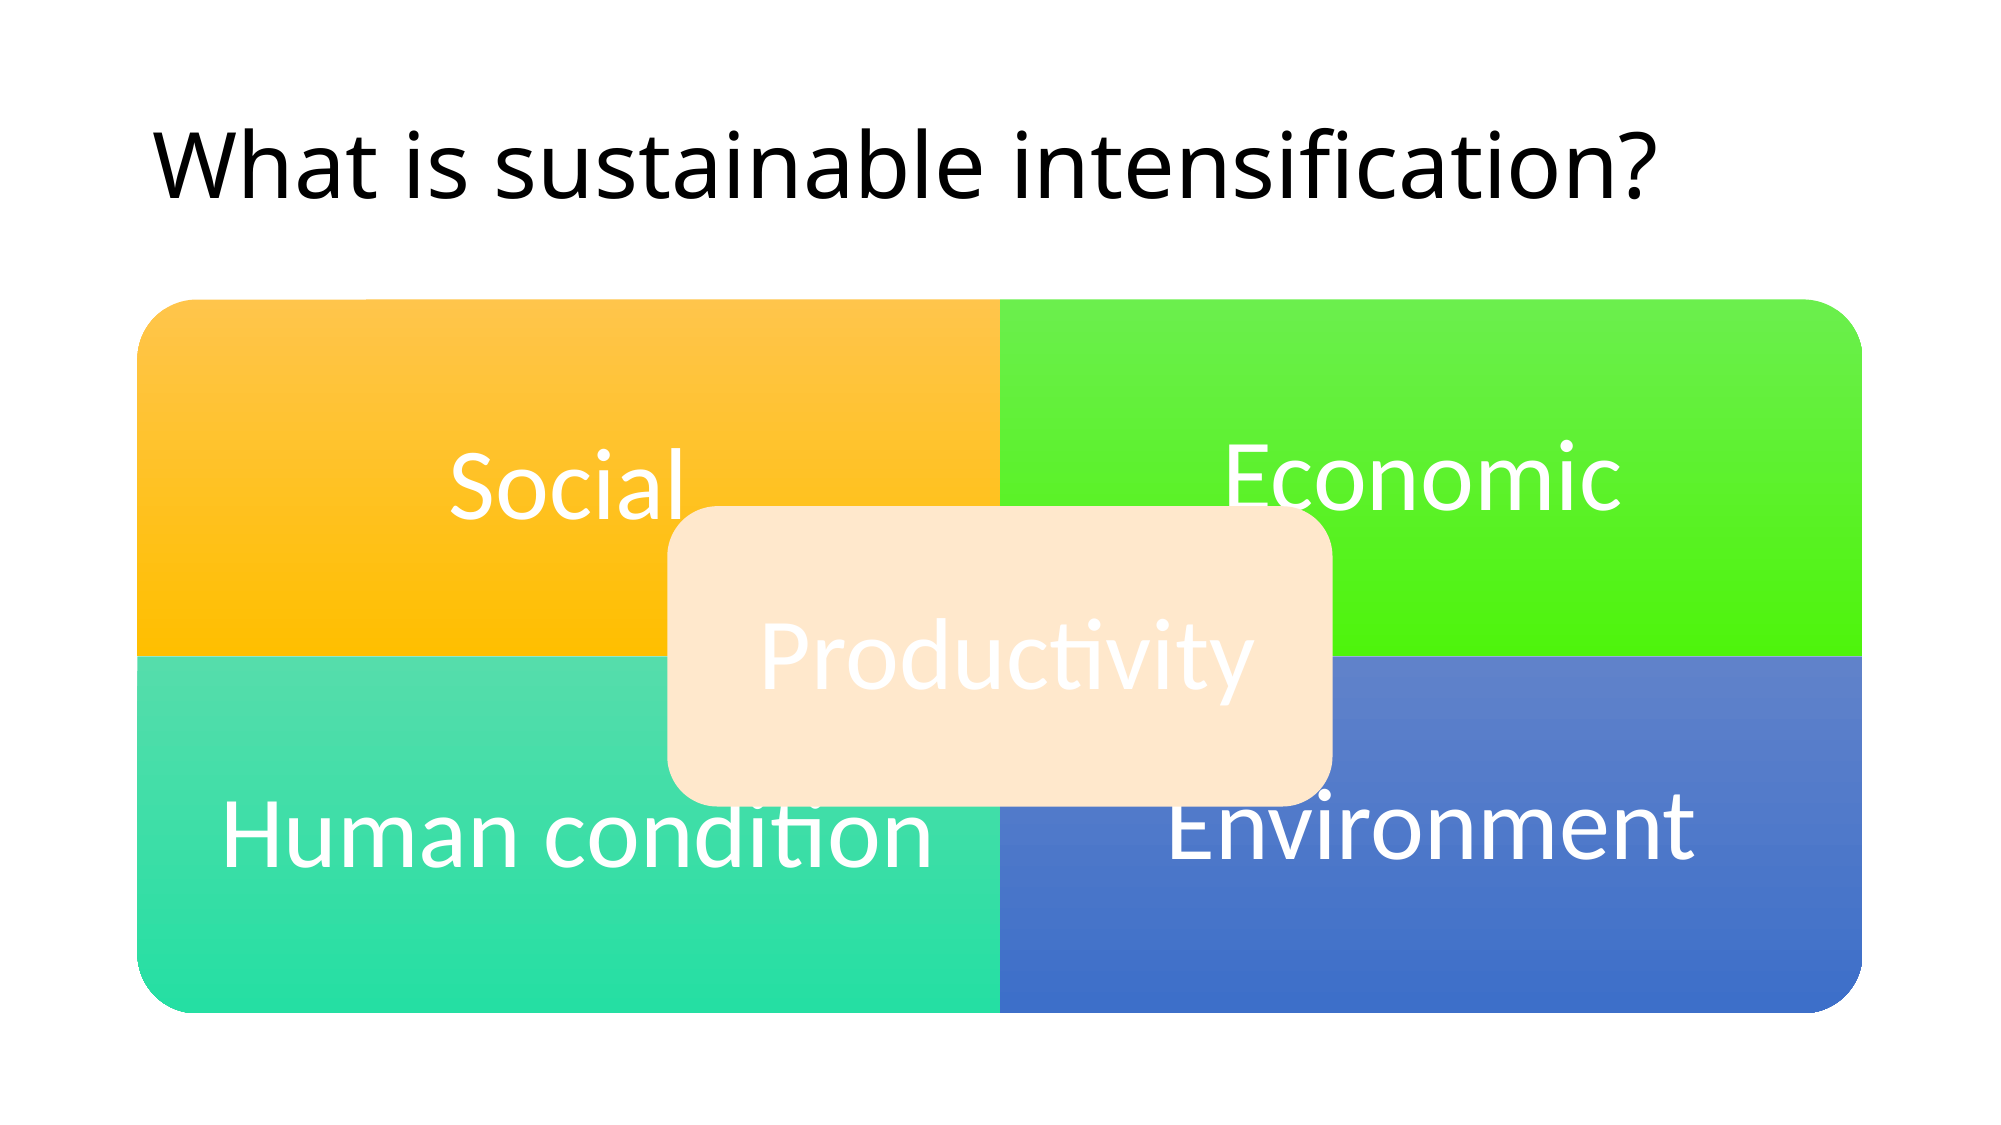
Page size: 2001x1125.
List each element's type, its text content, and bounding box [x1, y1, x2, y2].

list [137, 299, 1863, 1014]
title What is sustainable intensification? [137, 59, 1863, 278]
